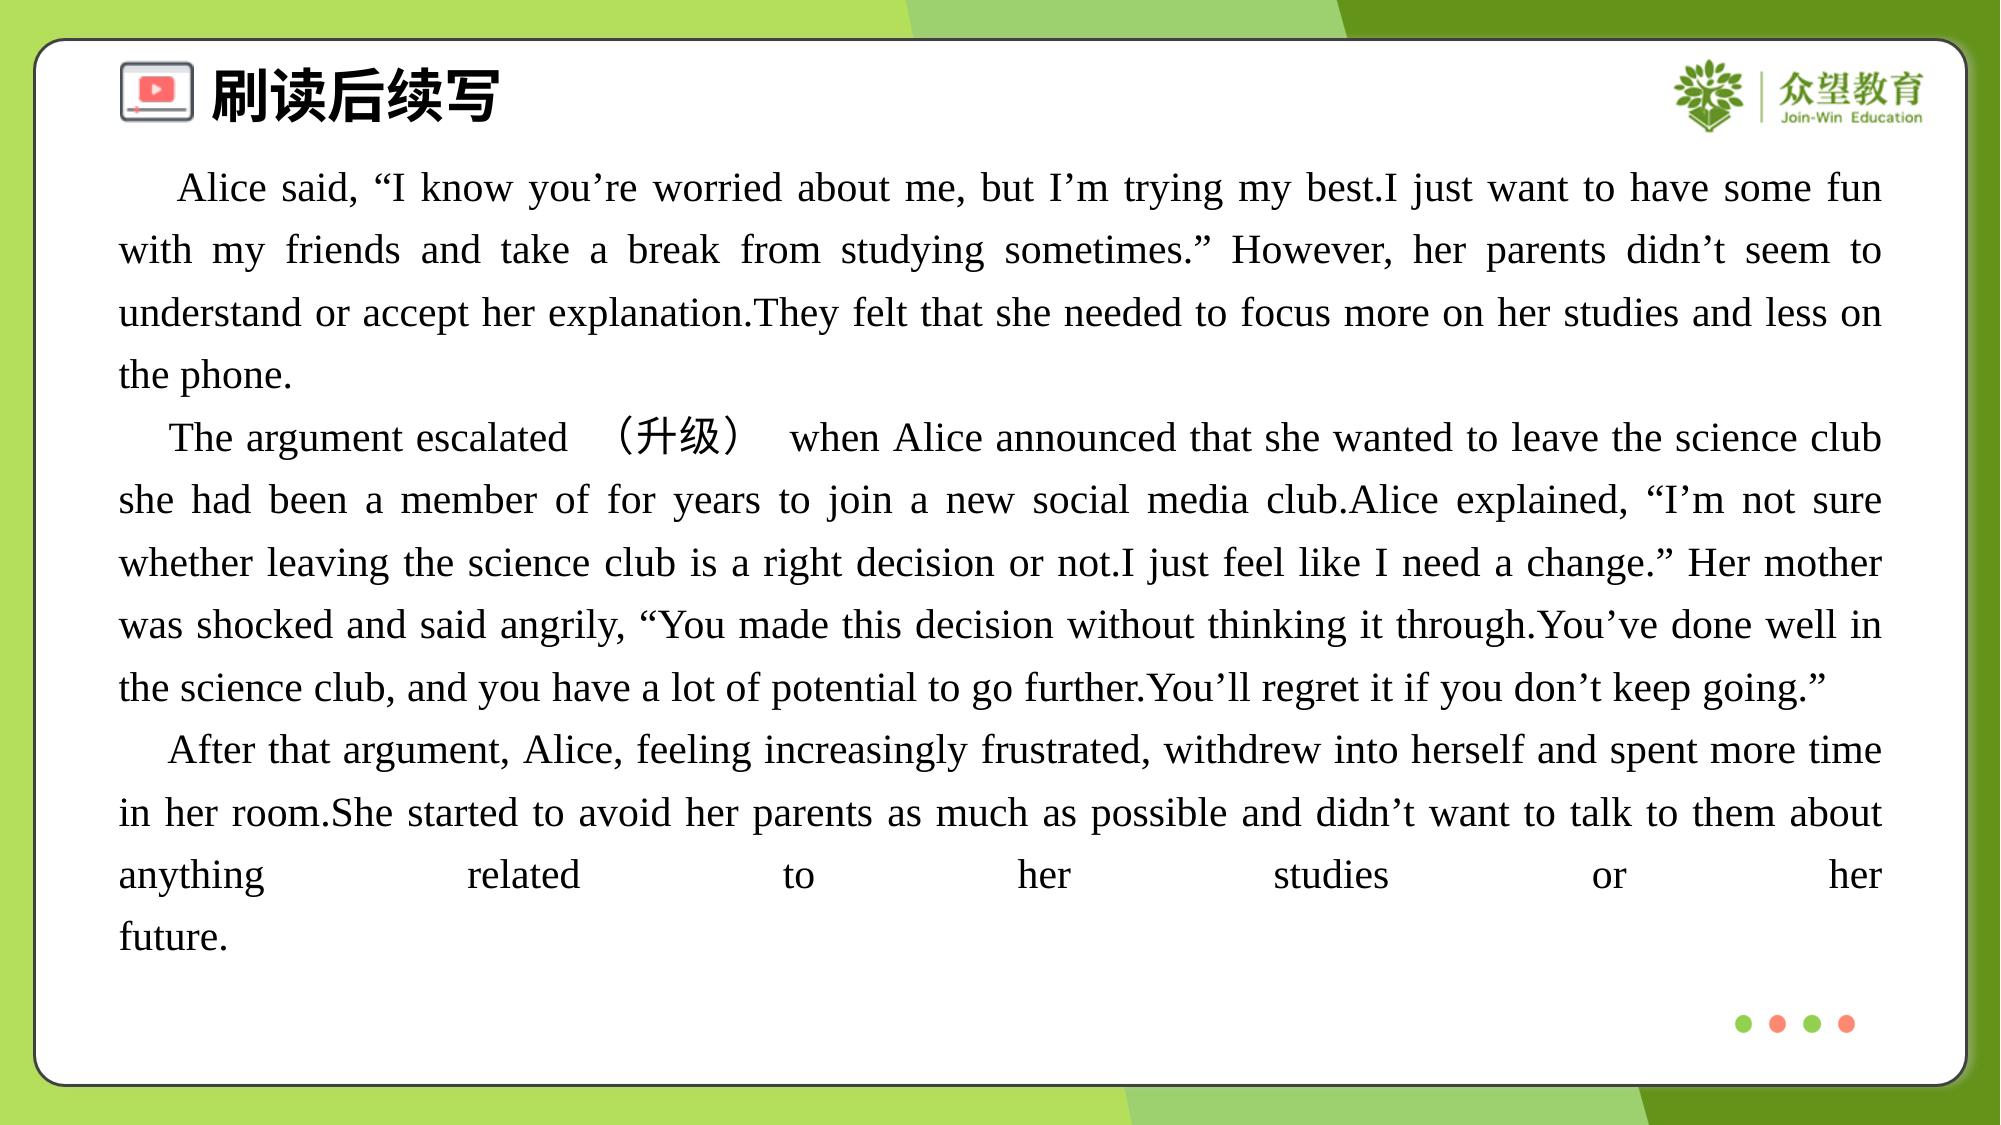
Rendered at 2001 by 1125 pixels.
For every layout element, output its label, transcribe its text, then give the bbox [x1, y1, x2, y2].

text_box Alice said, “I know you’re worried about me, but I’m trying my best.I just want to have some fun with my friends and take a break from studying sometimes.” However, her parents didn’t seem to understand or accept her explanation.They felt that she needed to focus more on her studies and less on the phone. The argument escalated （升级） when Alice announced that she wanted to leave the science club she had been a member of for years to join a new social media club.Alice explained, “I’m not sure whether leaving the science club is a right decision or not.I just feel like I need a change.” Her mother was shocked and said angrily, “You made this decision without thinking it through.You’ve done well in the science club, and you have a lot of potential to go further.You’ll regret it if you don’t keep going.” After that argument, Alice, feeling increasingly frustrated, withdrew into herself and spent more time in her room.She started to avoid her parents as much as possible and didn’t want to talk to them about anything related to her studies or her future.#6 [118, 146, 1883, 954]
picture [0, 0, 2000, 1125]
